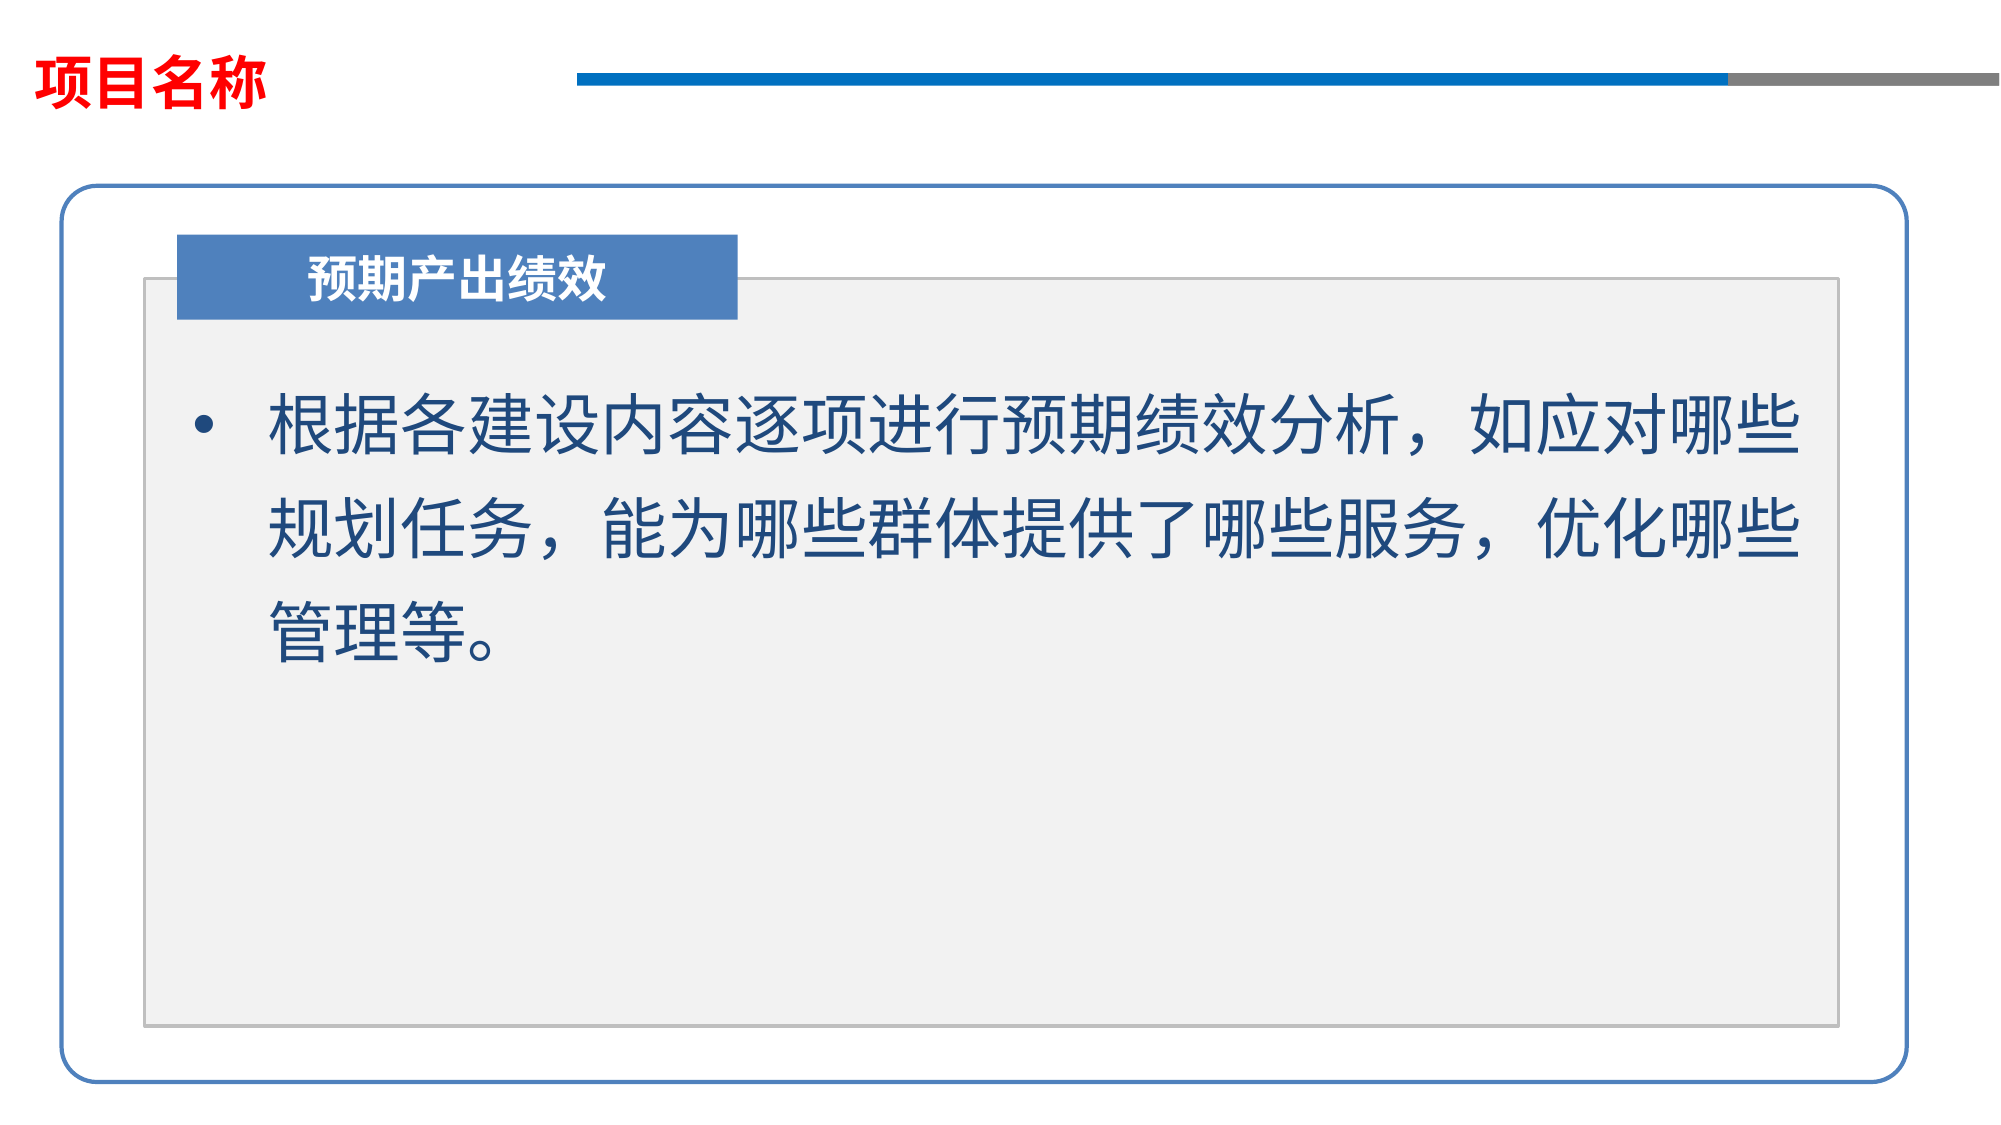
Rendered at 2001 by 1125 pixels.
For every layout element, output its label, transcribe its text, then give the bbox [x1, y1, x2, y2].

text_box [61, 185, 1907, 1083]
text_box 项目名称 [19, 3, 519, 124]
text_box [577, 73, 1728, 86]
text_box [1728, 73, 2000, 86]
